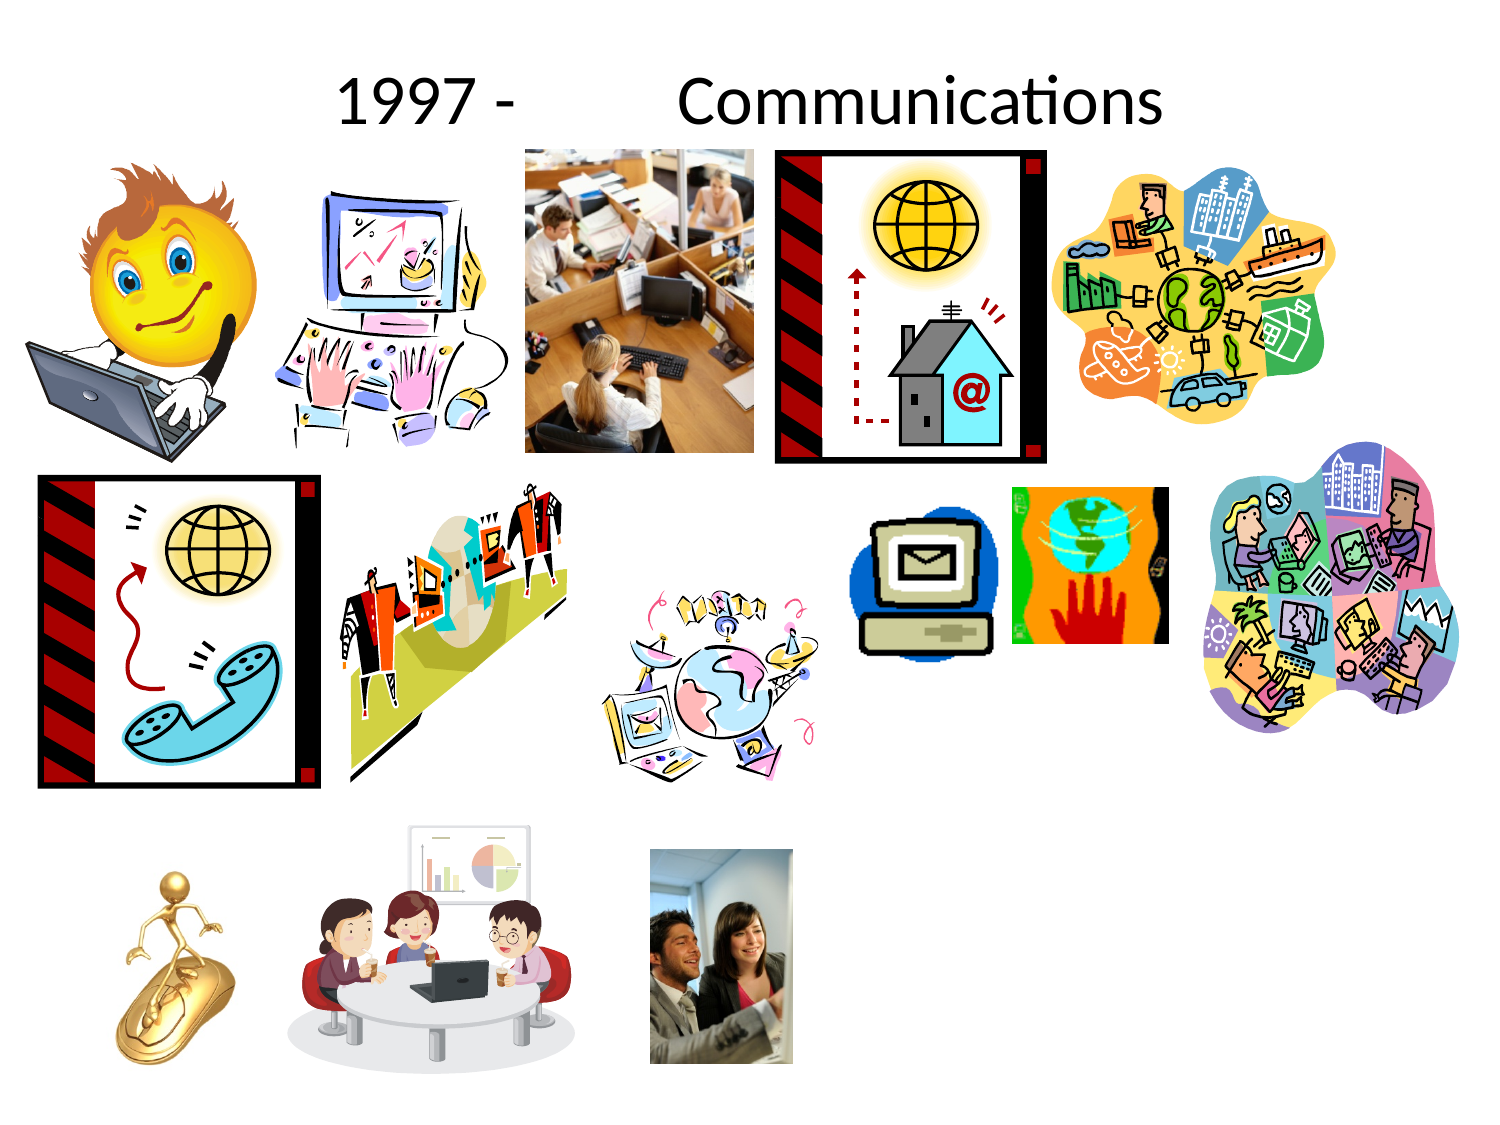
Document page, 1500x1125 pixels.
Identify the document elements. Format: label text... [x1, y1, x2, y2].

picture [1199, 437, 1463, 738]
picture [599, 587, 822, 786]
picture [274, 187, 512, 453]
picture [1049, 162, 1341, 430]
picture [337, 474, 570, 788]
picture [62, 862, 280, 1080]
picture [837, 487, 1169, 669]
picture [774, 149, 1048, 464]
picture [649, 849, 793, 1064]
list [24, 162, 257, 463]
title 1997 - Communications [75, 45, 1425, 233]
picture [524, 149, 754, 453]
picture [37, 474, 321, 789]
picture [287, 824, 576, 1075]
